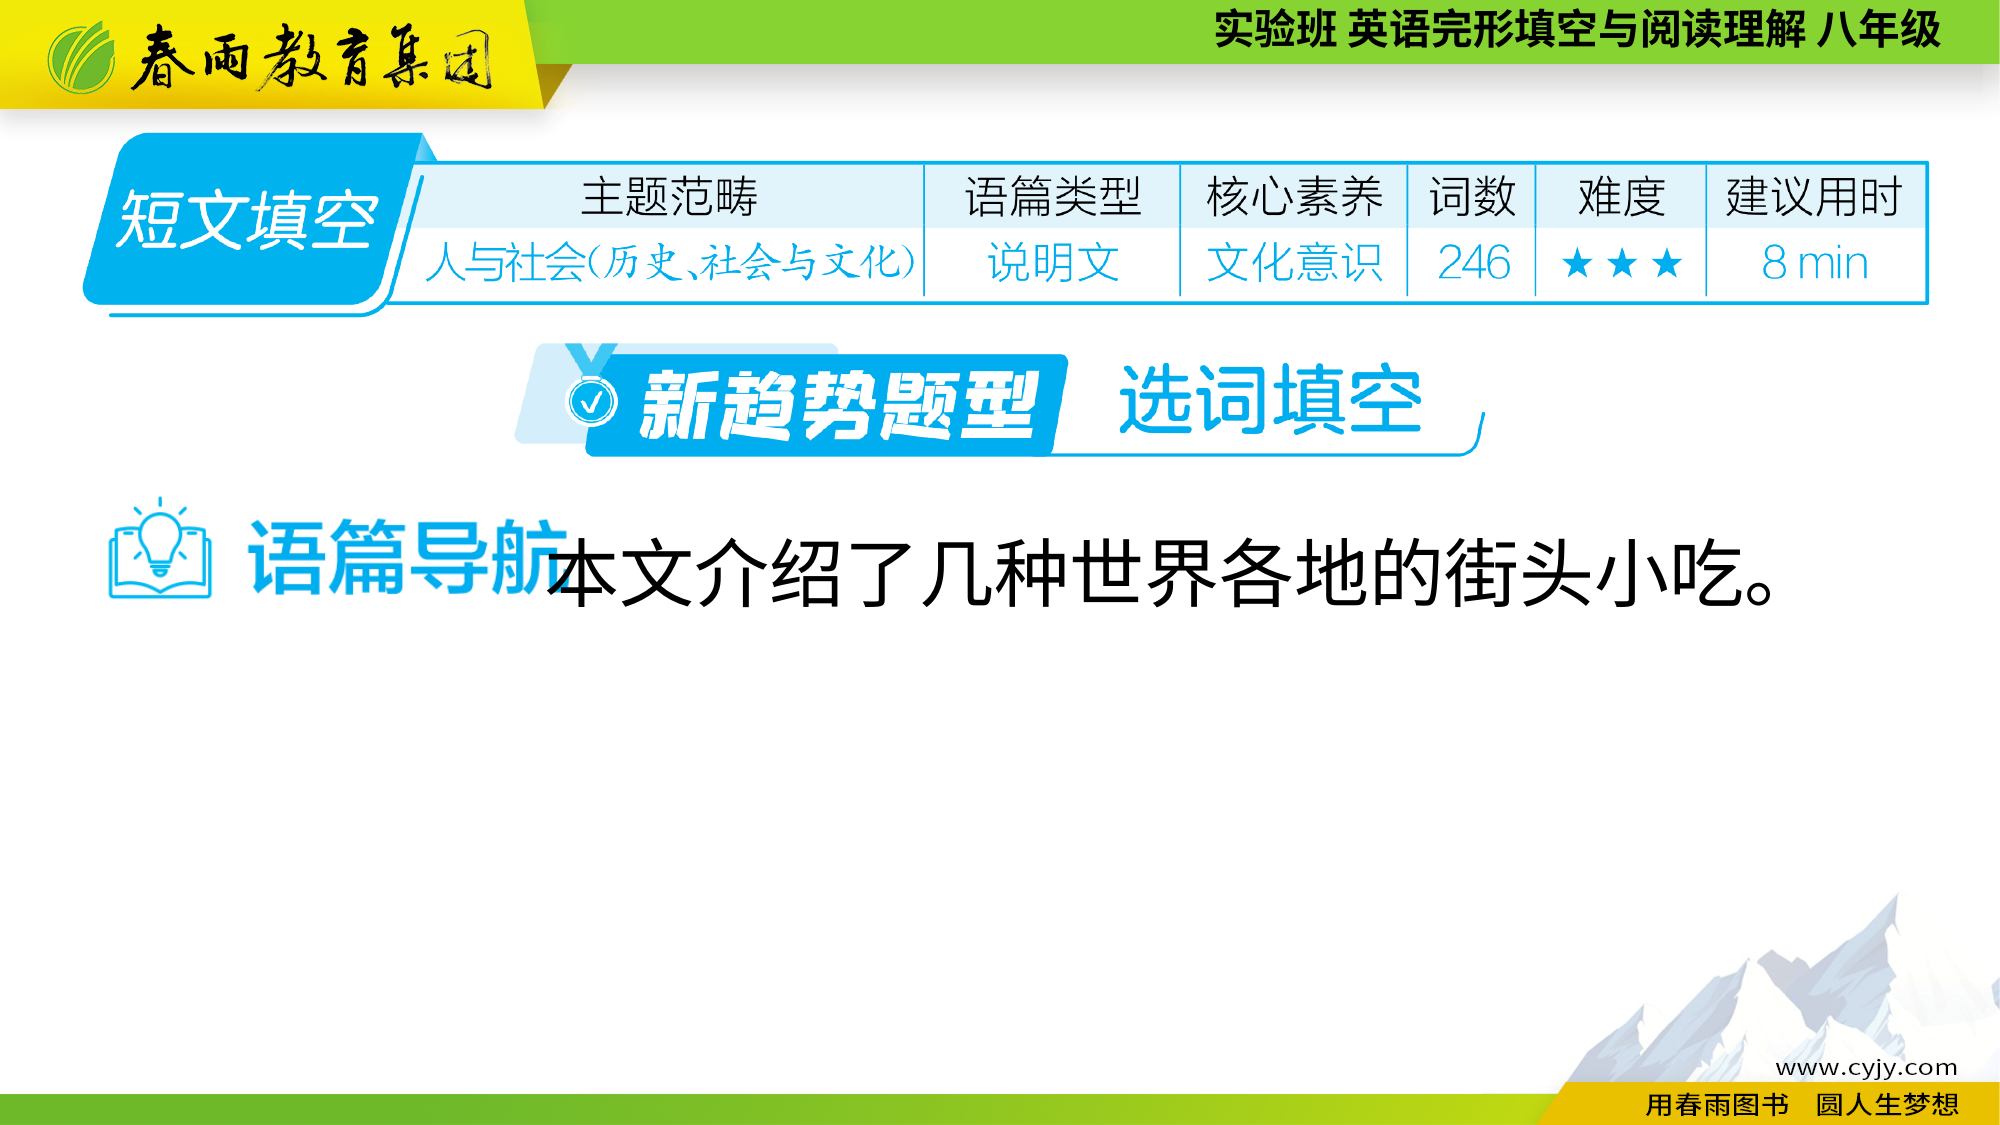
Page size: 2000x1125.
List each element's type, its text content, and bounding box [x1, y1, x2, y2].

picture [0, 0, 2000, 1125]
list 本文介绍了几种世界各地的街头小吃。 [59, 474, 1944, 609]
